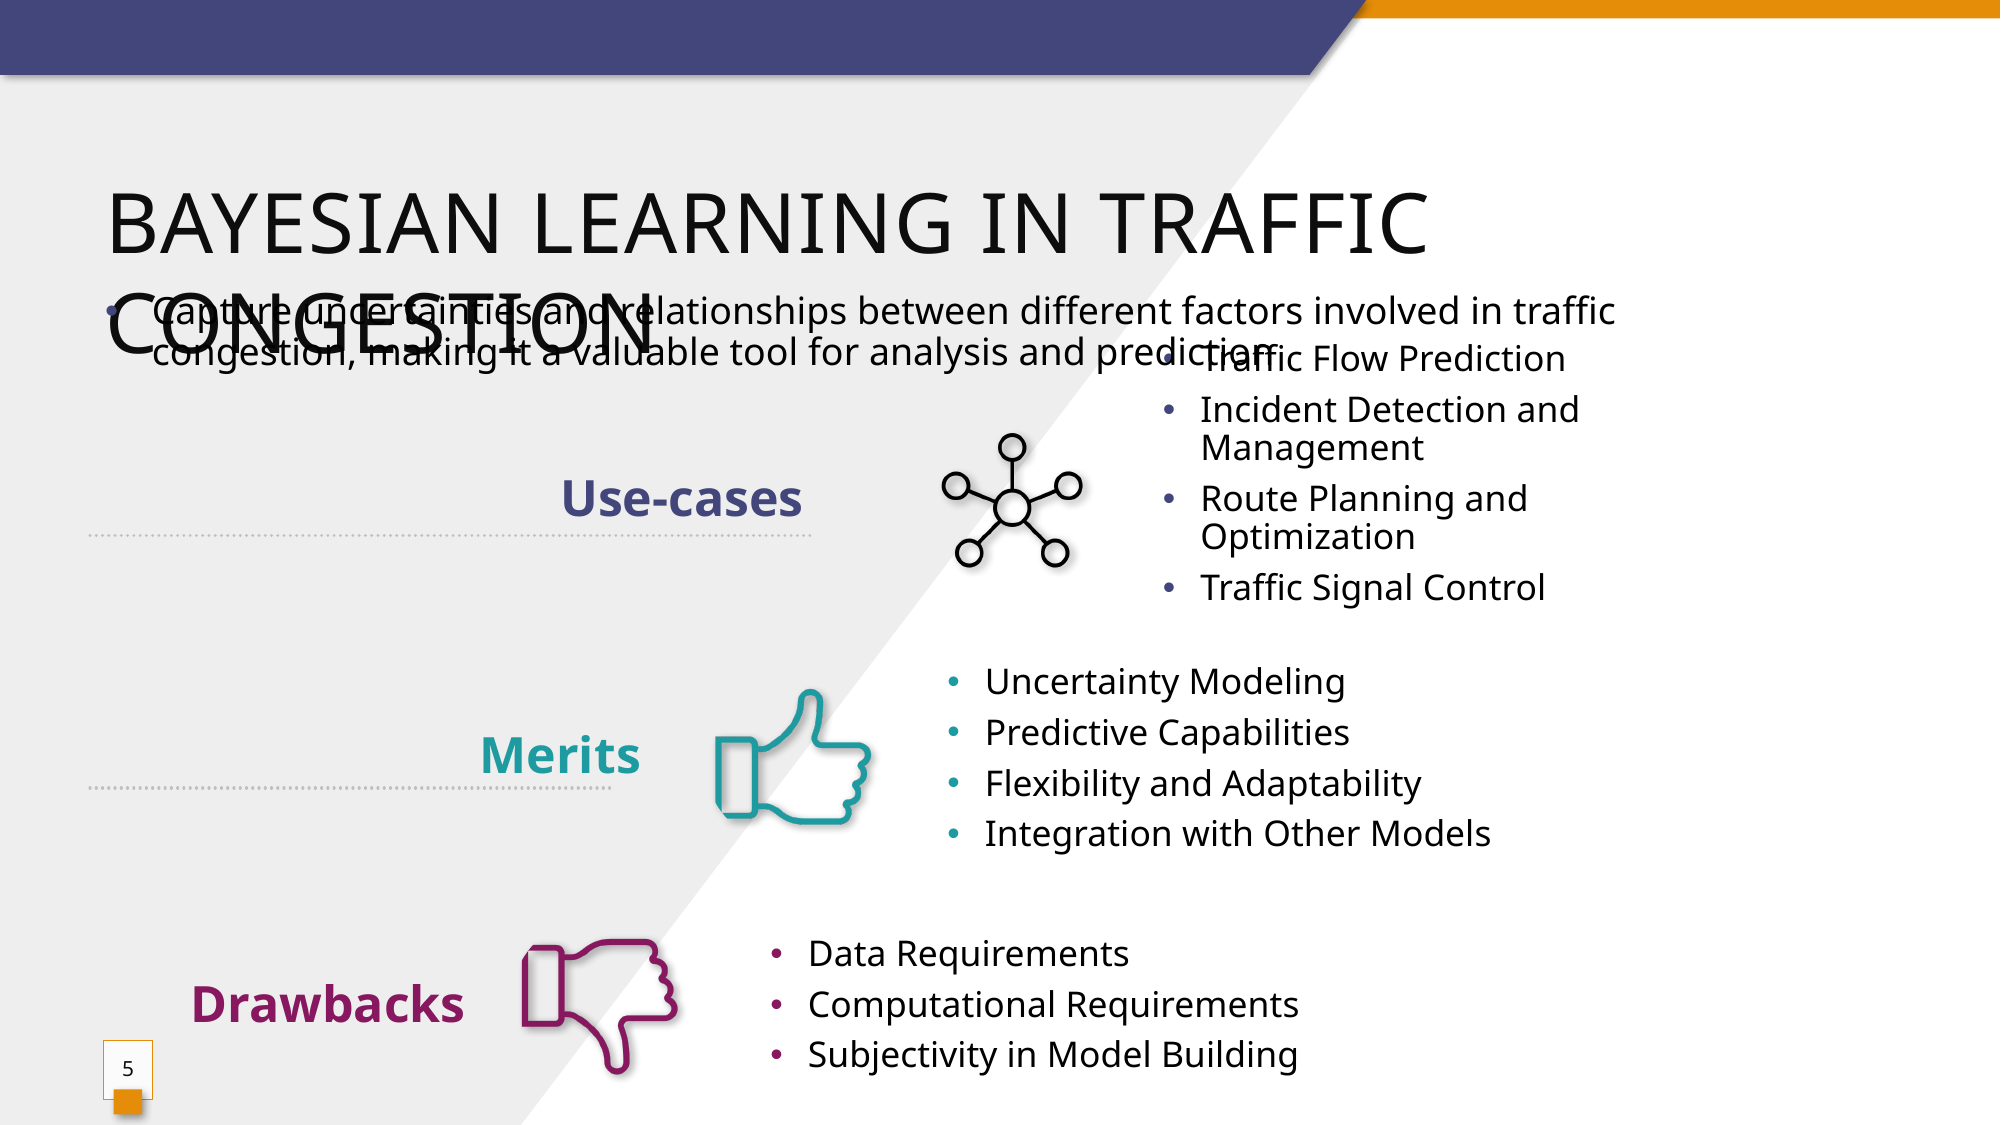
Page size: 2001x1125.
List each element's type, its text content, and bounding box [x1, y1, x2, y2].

list Data Requirements Computational Requirements Subjectivity in Model Building [717, 930, 1787, 1081]
list Uncertainty Modeling Predictive Capabilities Flexibility and Adaptability Integration with Other Models [894, 684, 1780, 835]
list Traffic Flow Prediction Incident Detection and Management Route Planning and Optimization Traffic Signal Control [1109, 425, 1743, 576]
picture [922, 408, 1103, 592]
text_box Capture uncertainties and relationships between different factors involved in traffic congestion, making it a valuable tool for analysis and prediction [89, 241, 1778, 425]
picture [509, 914, 690, 1098]
title Bayesian learning in Traffic congestion [90, 162, 1863, 279]
list Merits [0, 722, 656, 793]
slide_number 5 [103, 1041, 153, 1100]
list Drawbacks [0, 970, 481, 1041]
text_box [113, 1089, 143, 1115]
picture [702, 664, 883, 849]
list Use-cases [8, 465, 819, 536]
